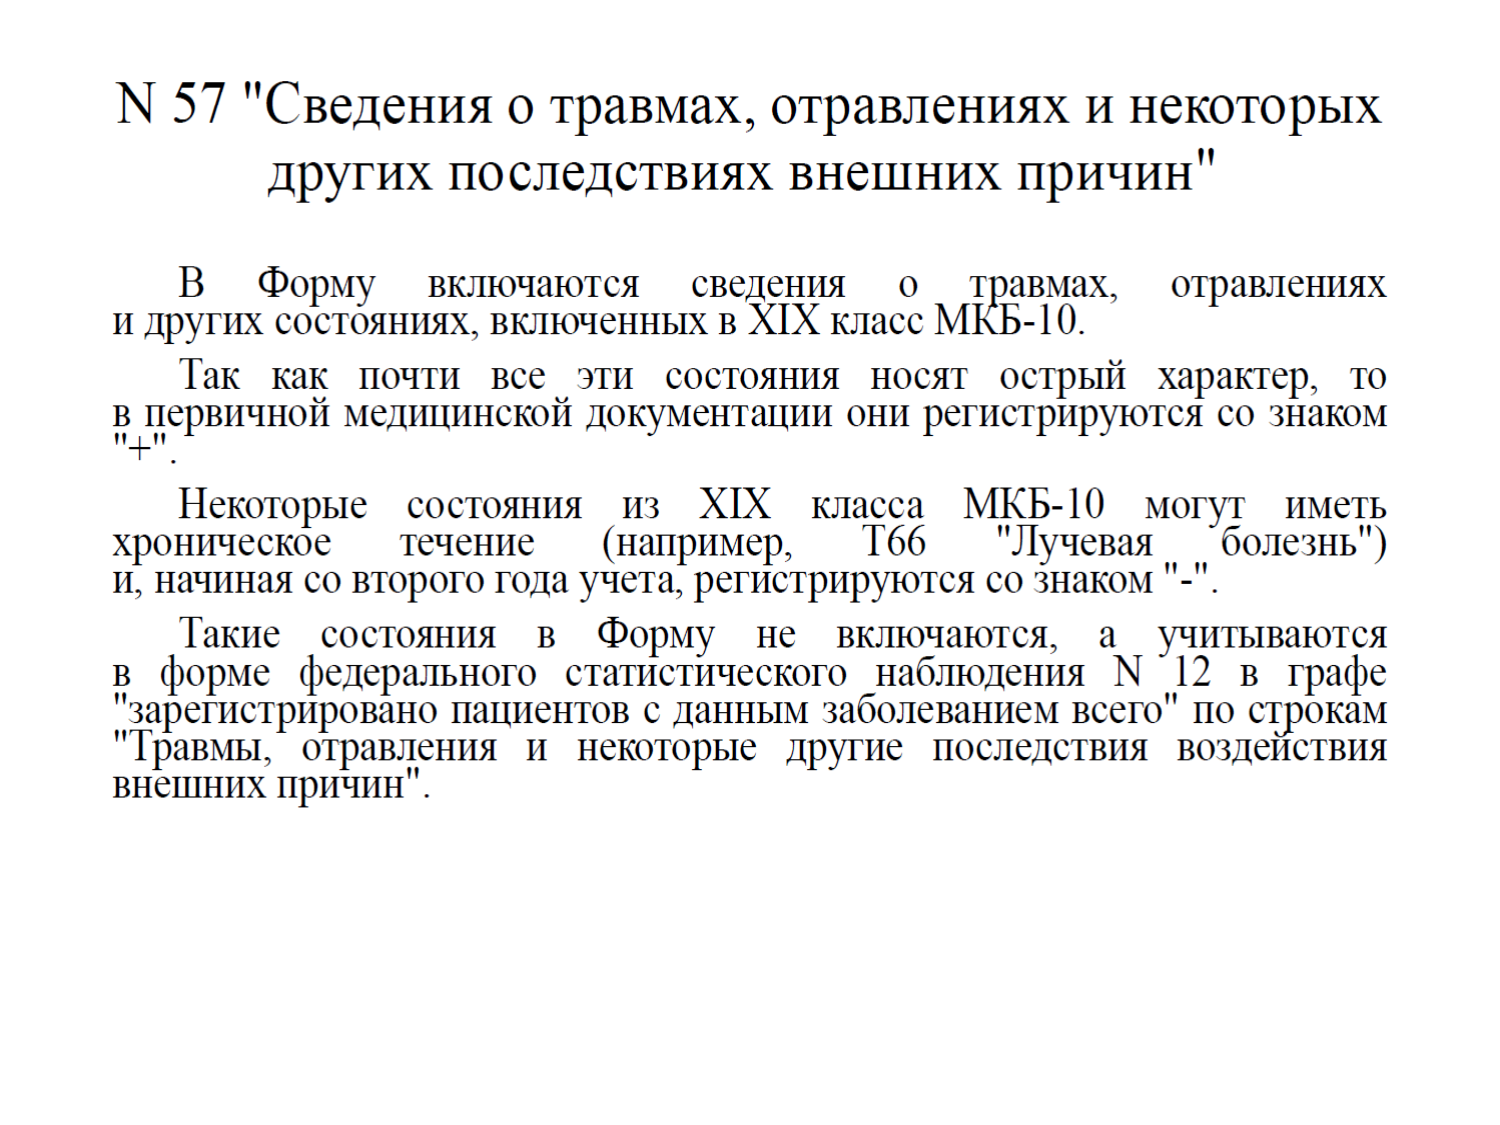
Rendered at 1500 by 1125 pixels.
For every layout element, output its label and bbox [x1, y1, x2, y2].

list [0, 0, 1500, 918]
